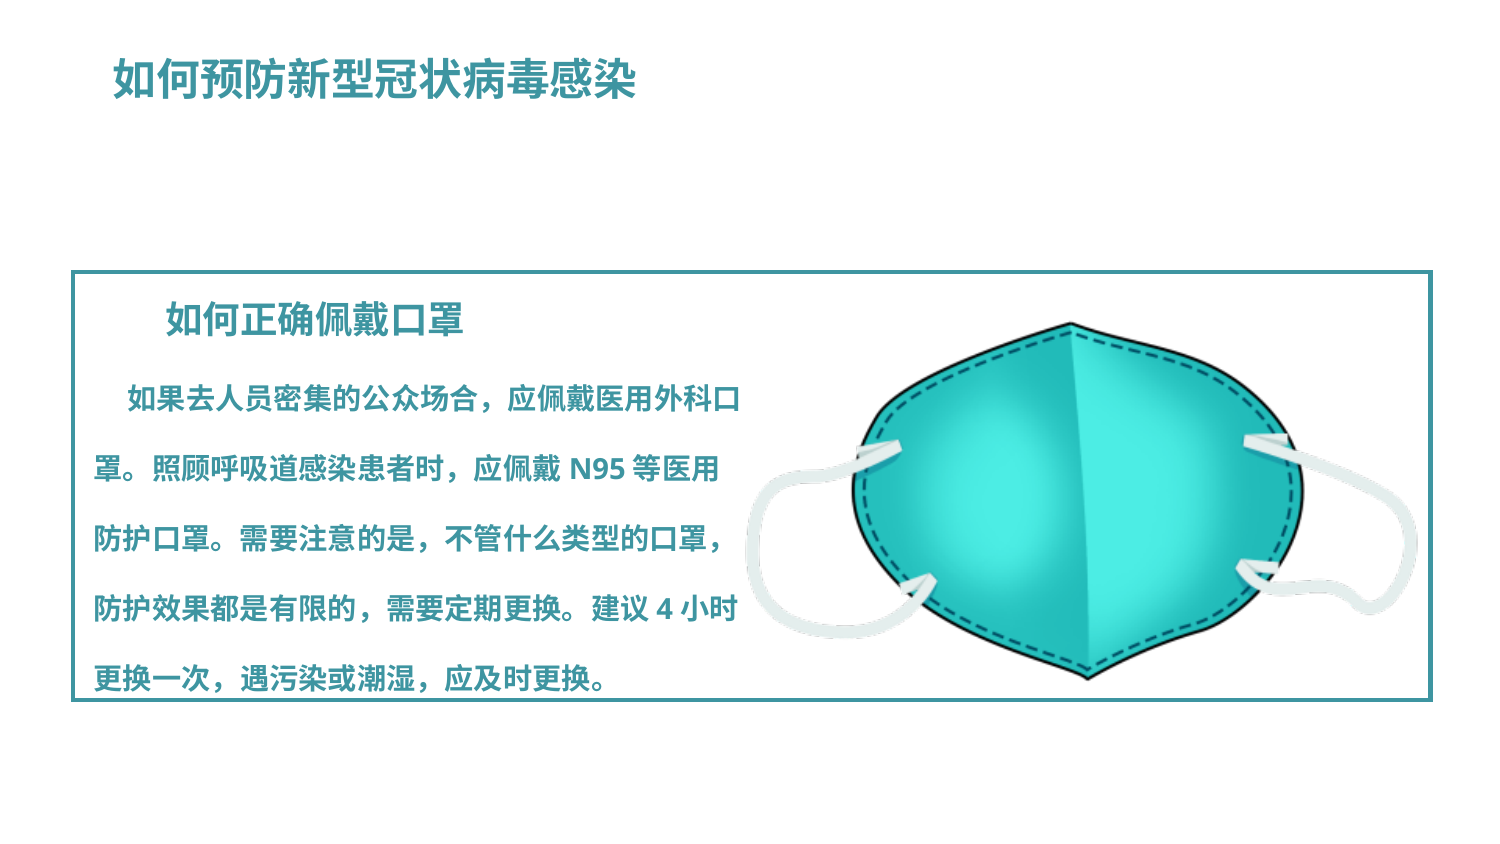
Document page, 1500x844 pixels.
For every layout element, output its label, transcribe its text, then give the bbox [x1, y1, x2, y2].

text_box 如何预防新型冠状病毒感染 [101, 45, 838, 110]
text_box 如果去人员密集的公众场合，应佩戴医用外科口罩。照顾呼吸道感染患者时，应佩戴N95等医用防护口罩。需要注意的是，不管什么类型的口罩，防护效果都是有限的，需要定期更换。建议4小时更换一次，遇污染或潮湿，应及时更换。 [82, 339, 680, 682]
text_box [72, 272, 680, 701]
text_box 如何正确佩戴口罩 [154, 290, 552, 348]
picture [685, 217, 1472, 774]
